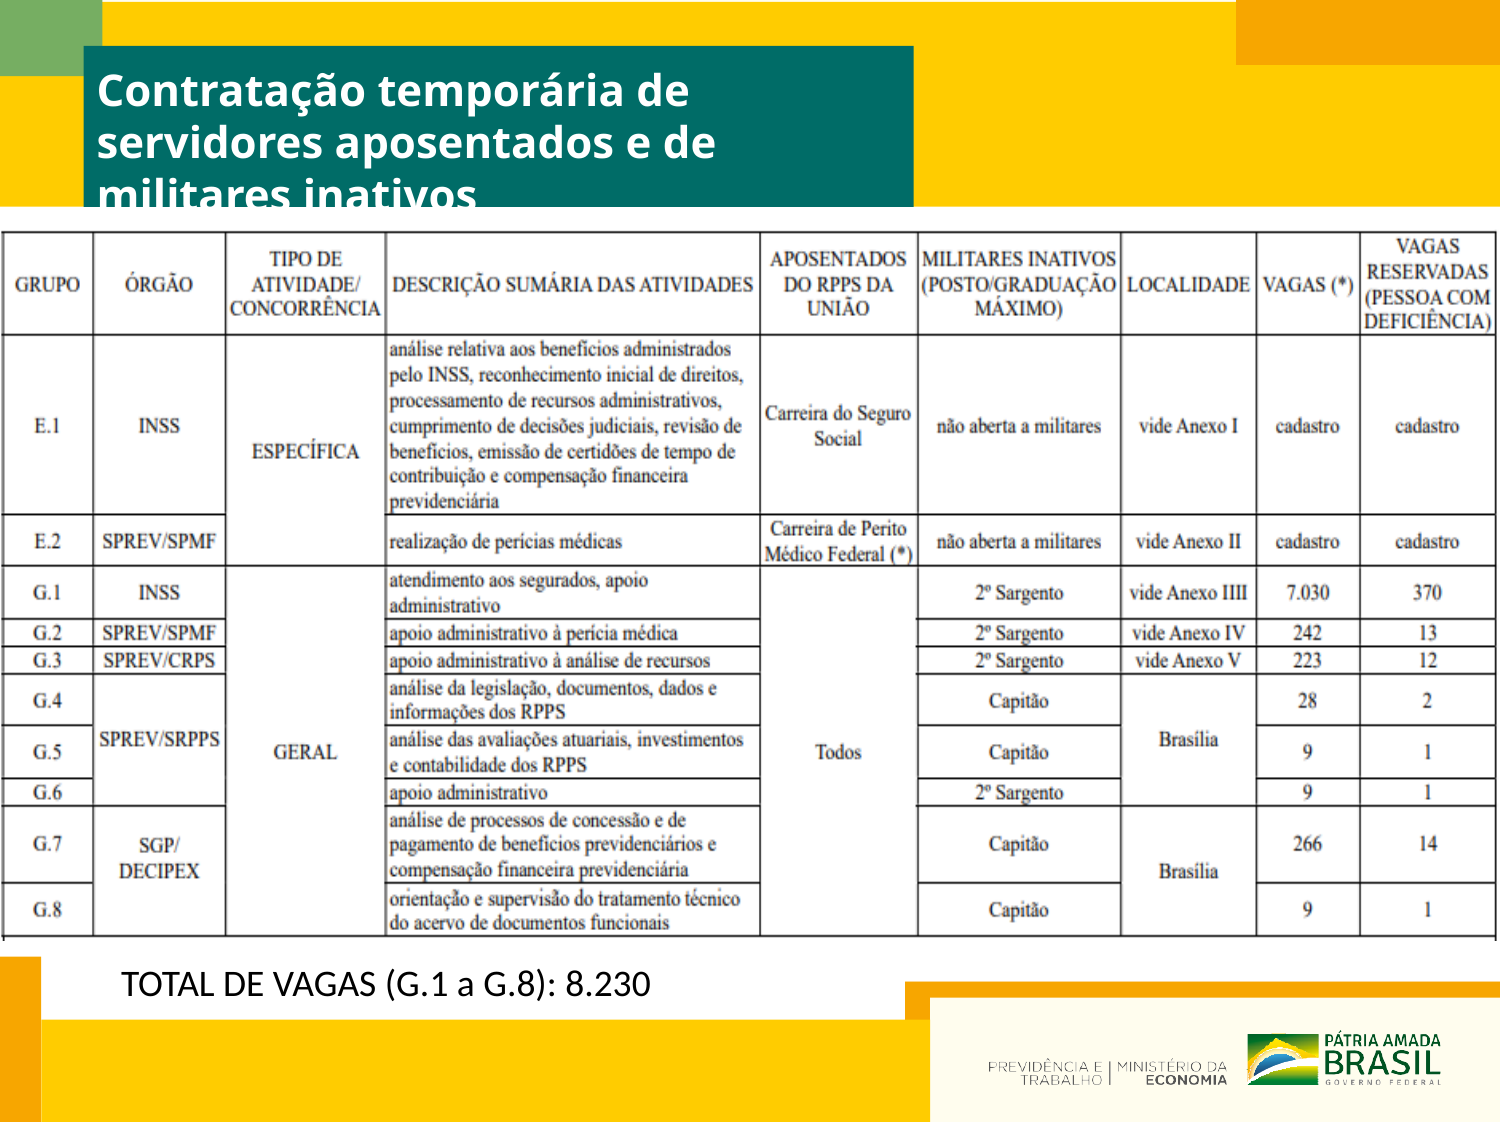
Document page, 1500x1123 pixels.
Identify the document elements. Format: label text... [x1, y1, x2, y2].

text_box [0, 77, 81, 207]
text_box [904, 981, 1500, 1123]
text_box [83, 45, 914, 207]
text_box TOTAL DE VAGAS (G.1 a G.8): 8.230 [106, 951, 675, 1012]
text_box [41, 1019, 899, 1122]
text_box [1236, 0, 1500, 65]
text_box [0, 956, 42, 1122]
text_box [0, 0, 103, 77]
text_box [103, 1, 1500, 207]
picture [0, 228, 1500, 942]
text_box Contratação temporária de servidores aposentados e de militares inativos [81, 54, 905, 227]
